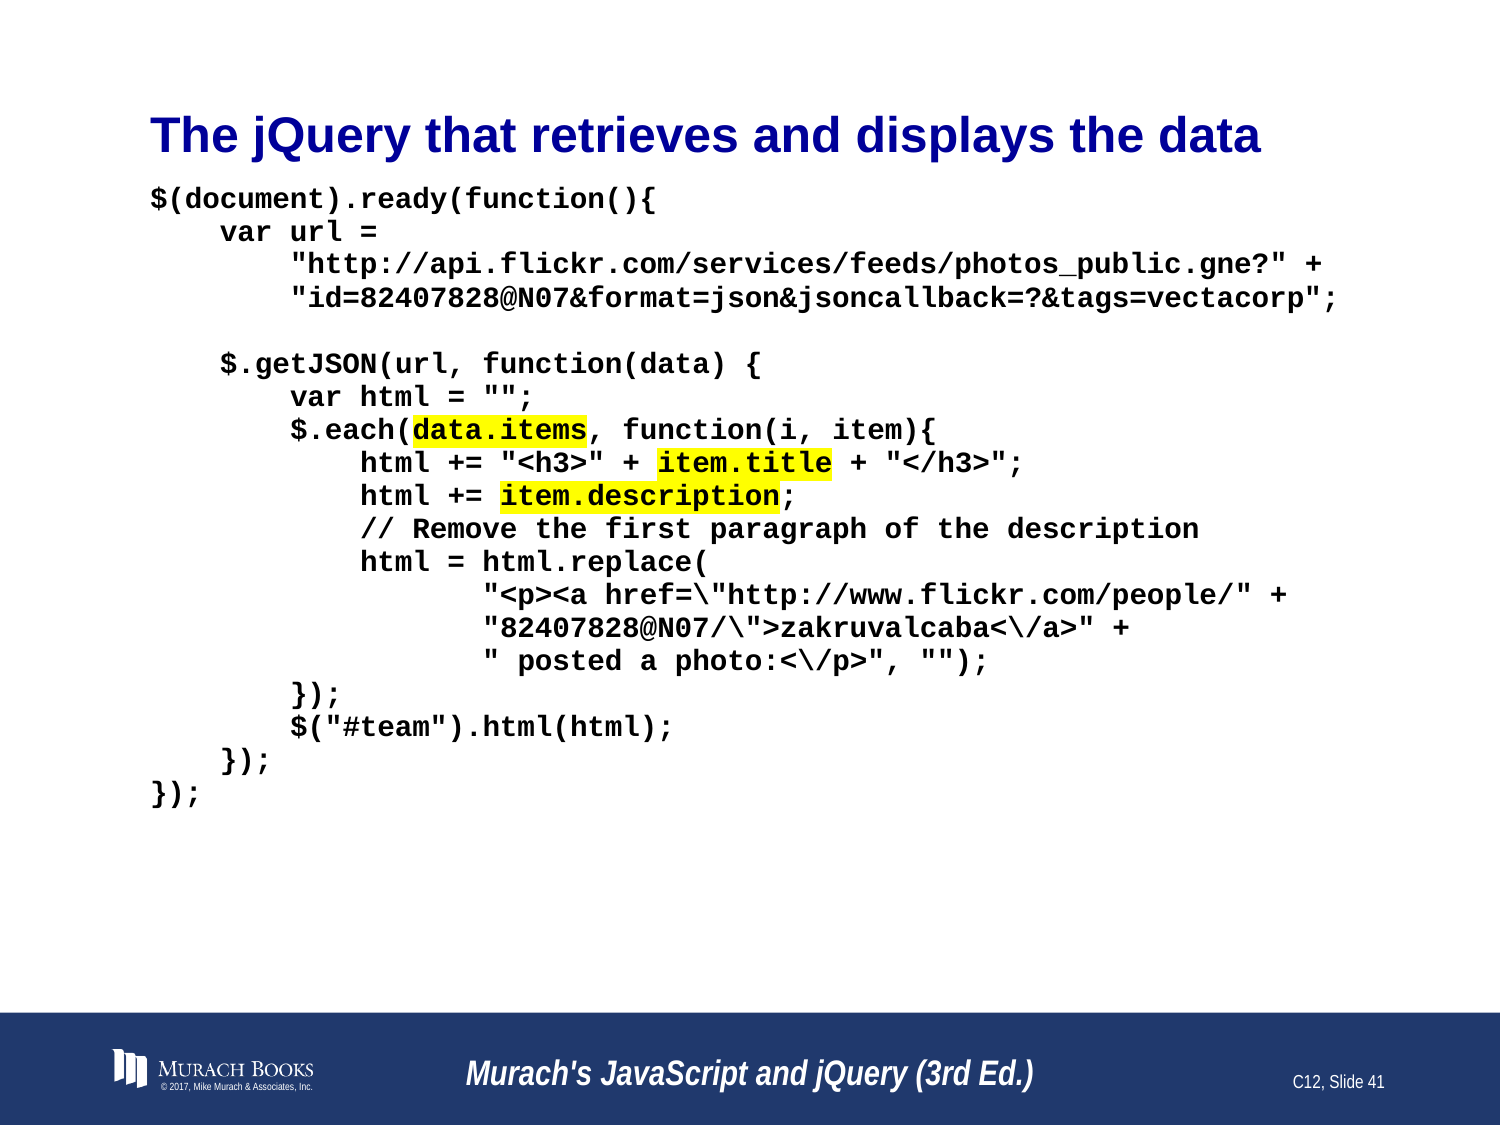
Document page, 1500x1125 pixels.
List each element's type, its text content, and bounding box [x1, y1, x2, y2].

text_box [149, 183, 1350, 851]
title The jQuery that retrieves and displays the data [150, 102, 1350, 164]
slide_number Murach's JavaScript and jQuery (3rd Ed.) [463, 1025, 1050, 1100]
slide_number C12, Slide 41 [1087, 1025, 1400, 1100]
footer © 2017, Mike Murach & Associates, Inc. [12, 1025, 463, 1100]
